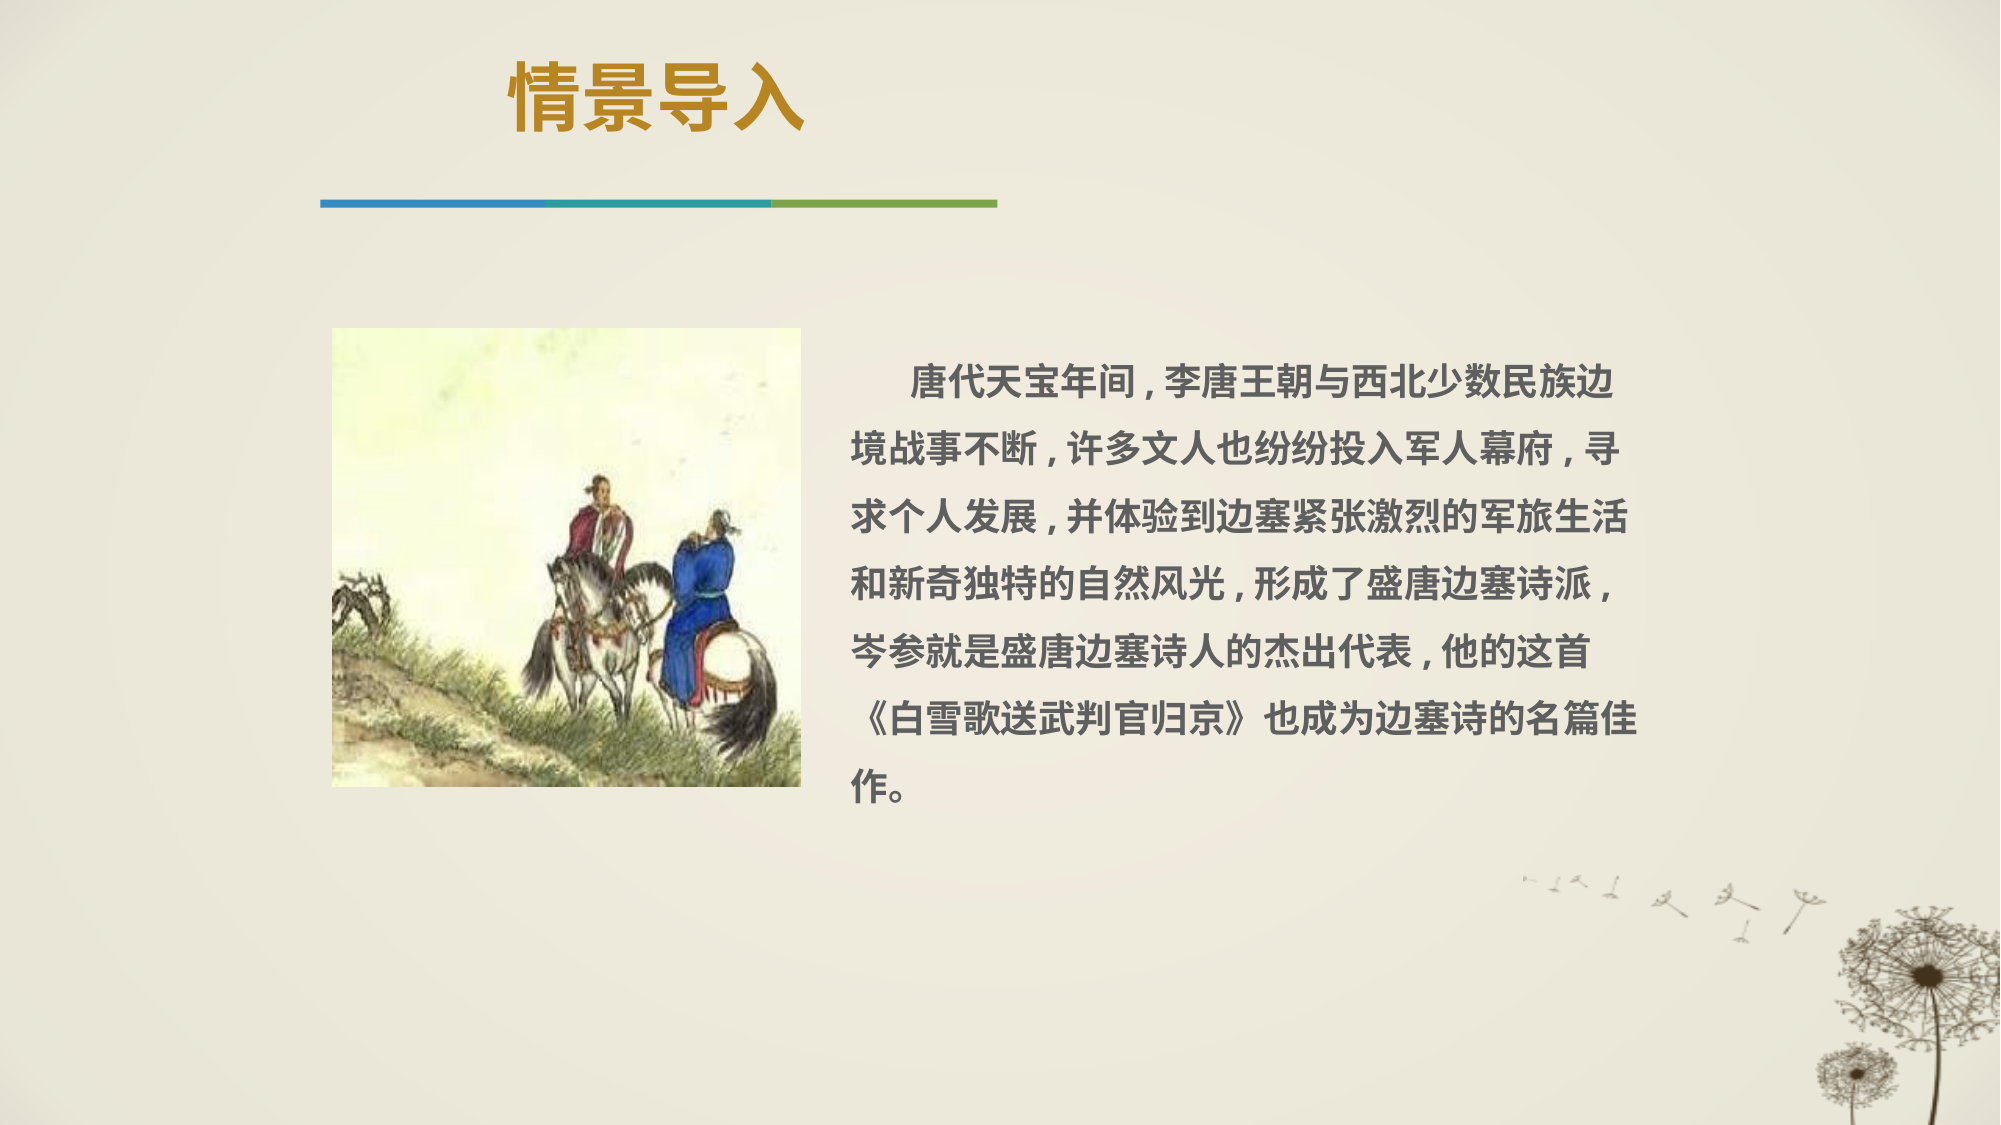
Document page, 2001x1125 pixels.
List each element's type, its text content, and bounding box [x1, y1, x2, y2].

text_box [320, 199, 546, 208]
text_box [771, 199, 998, 208]
text_box 唐代天宝年间,李唐王朝与西北少数民族边境战事不断,许多文人也纷纷投入军人幕府,寻求个人发展,并体验到边塞紧张激烈的军旅生活和新奇独特的自然风光,形成了盛唐边塞诗派,岑参就是盛唐边塞诗人的杰出代表,他的这首《白雪歌送武判官归京》也成为边塞诗的名篇佳作。 [835, 328, 1663, 816]
picture [0, 0, 2000, 1125]
text_box 情景导入 [491, 42, 843, 148]
text_box [546, 199, 771, 208]
